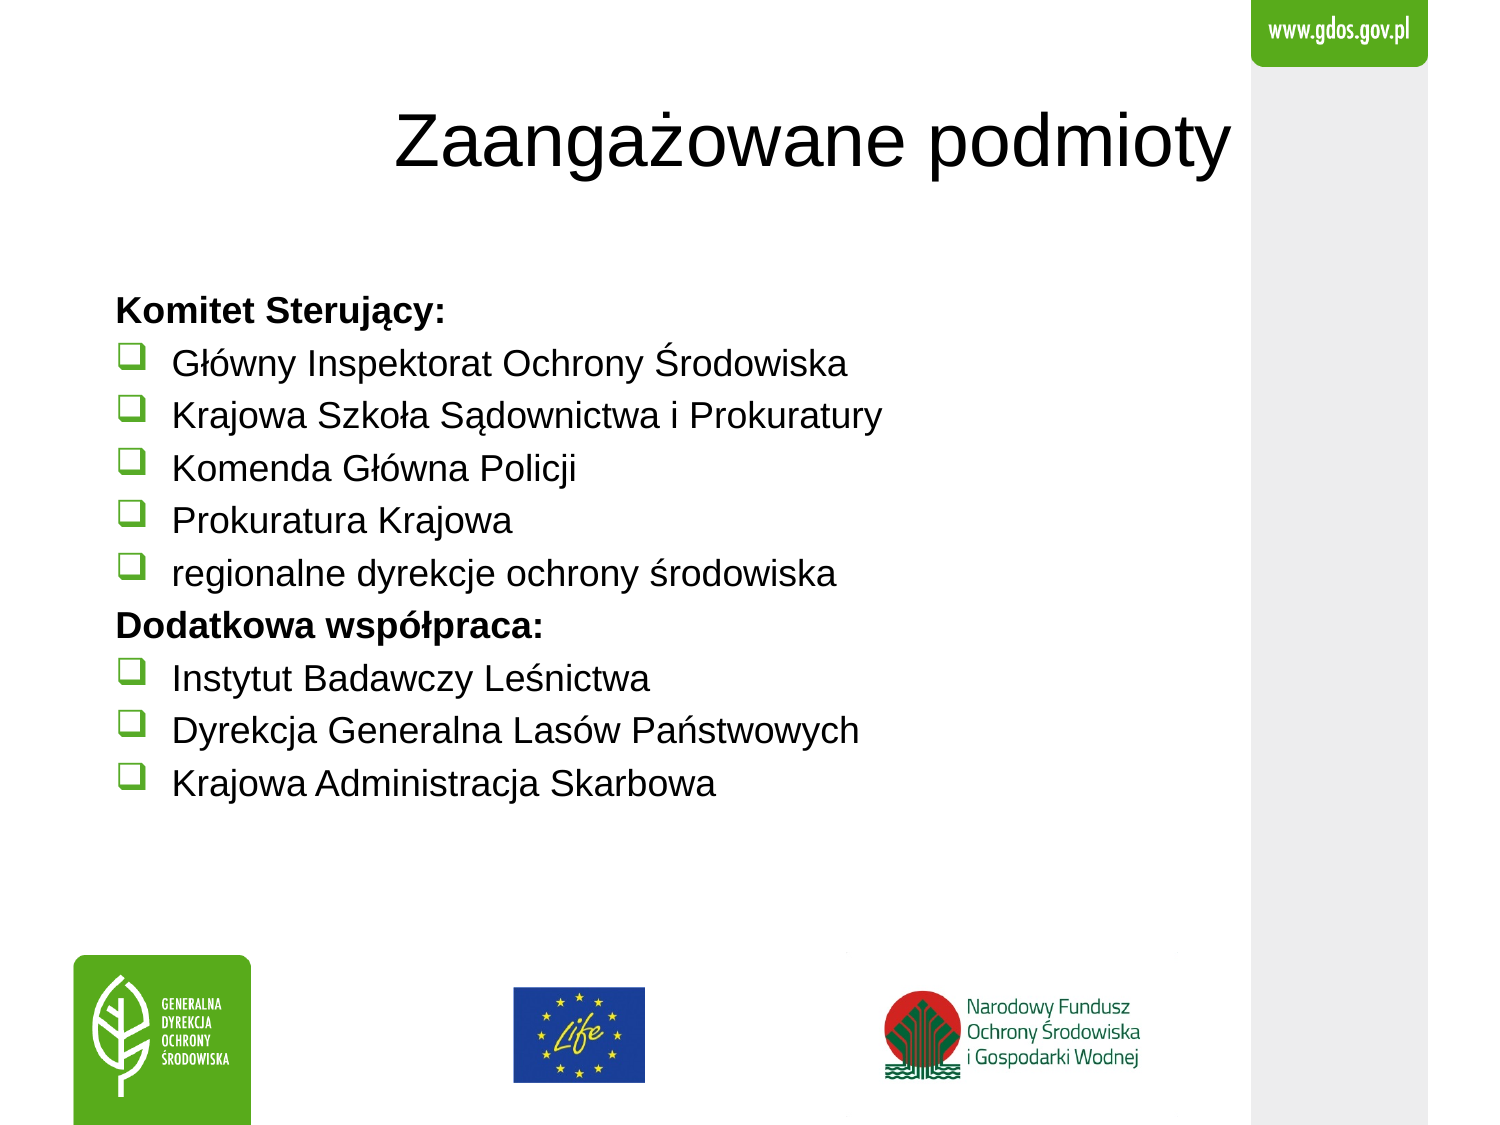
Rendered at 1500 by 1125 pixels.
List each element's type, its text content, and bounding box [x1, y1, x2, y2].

picture [0, 0, 1500, 1125]
title Zaangażowane podmioty [171, 42, 1248, 231]
list Komitet Sterujący: Główny Inspektorat Ochrony Środowiska Krajowa Szkoła Sądownictwa i Prokuratury Komenda Główna Policji Prokuratura Krajowa regionalne dyrekcje ochrony środowiska Dodatkowa współpraca: Instytut Badawczy Leśnictwa Dyrekcja Generalna Lasów Państwowych Krajowa Administracja Skarbowa [100, 278, 1083, 787]
